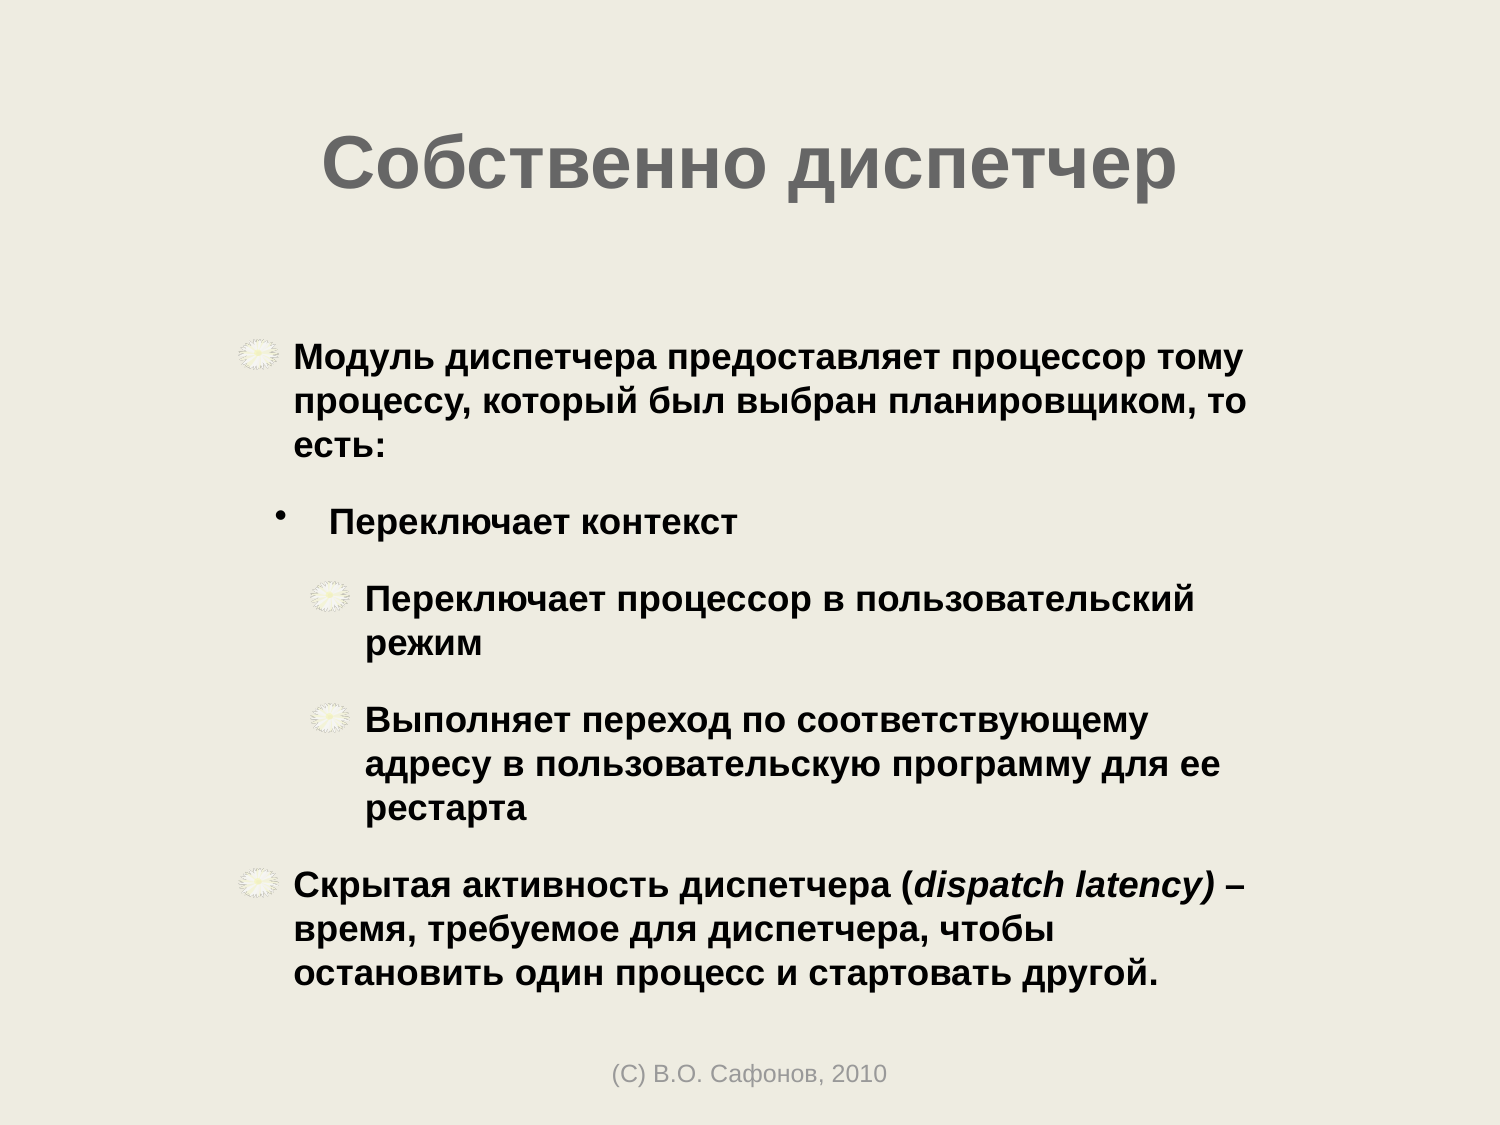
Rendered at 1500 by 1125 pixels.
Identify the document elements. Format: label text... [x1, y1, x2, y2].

picture [238, 868, 279, 898]
picture [310, 581, 350, 612]
footer (C) В.О. Сафонов, 2010 [512, 1042, 988, 1103]
picture [238, 339, 279, 370]
picture [310, 703, 350, 733]
title Собственно диспетчер [74, 49, 1426, 268]
list Модуль диспетчера предоставляет процессор тому процессу, который был выбран планировщиком, то есть: Переключает контекст Переключает процессор в пользовательский режим Выполняет переход по соответствующему адресу в пользовательскую программу для ее рестарта Скрытая активность диспетчера (dispatch latency) – время, требуемое для диспетчера, чтобы остановить один процесс и стартовать другой. [223, 324, 1276, 1005]
